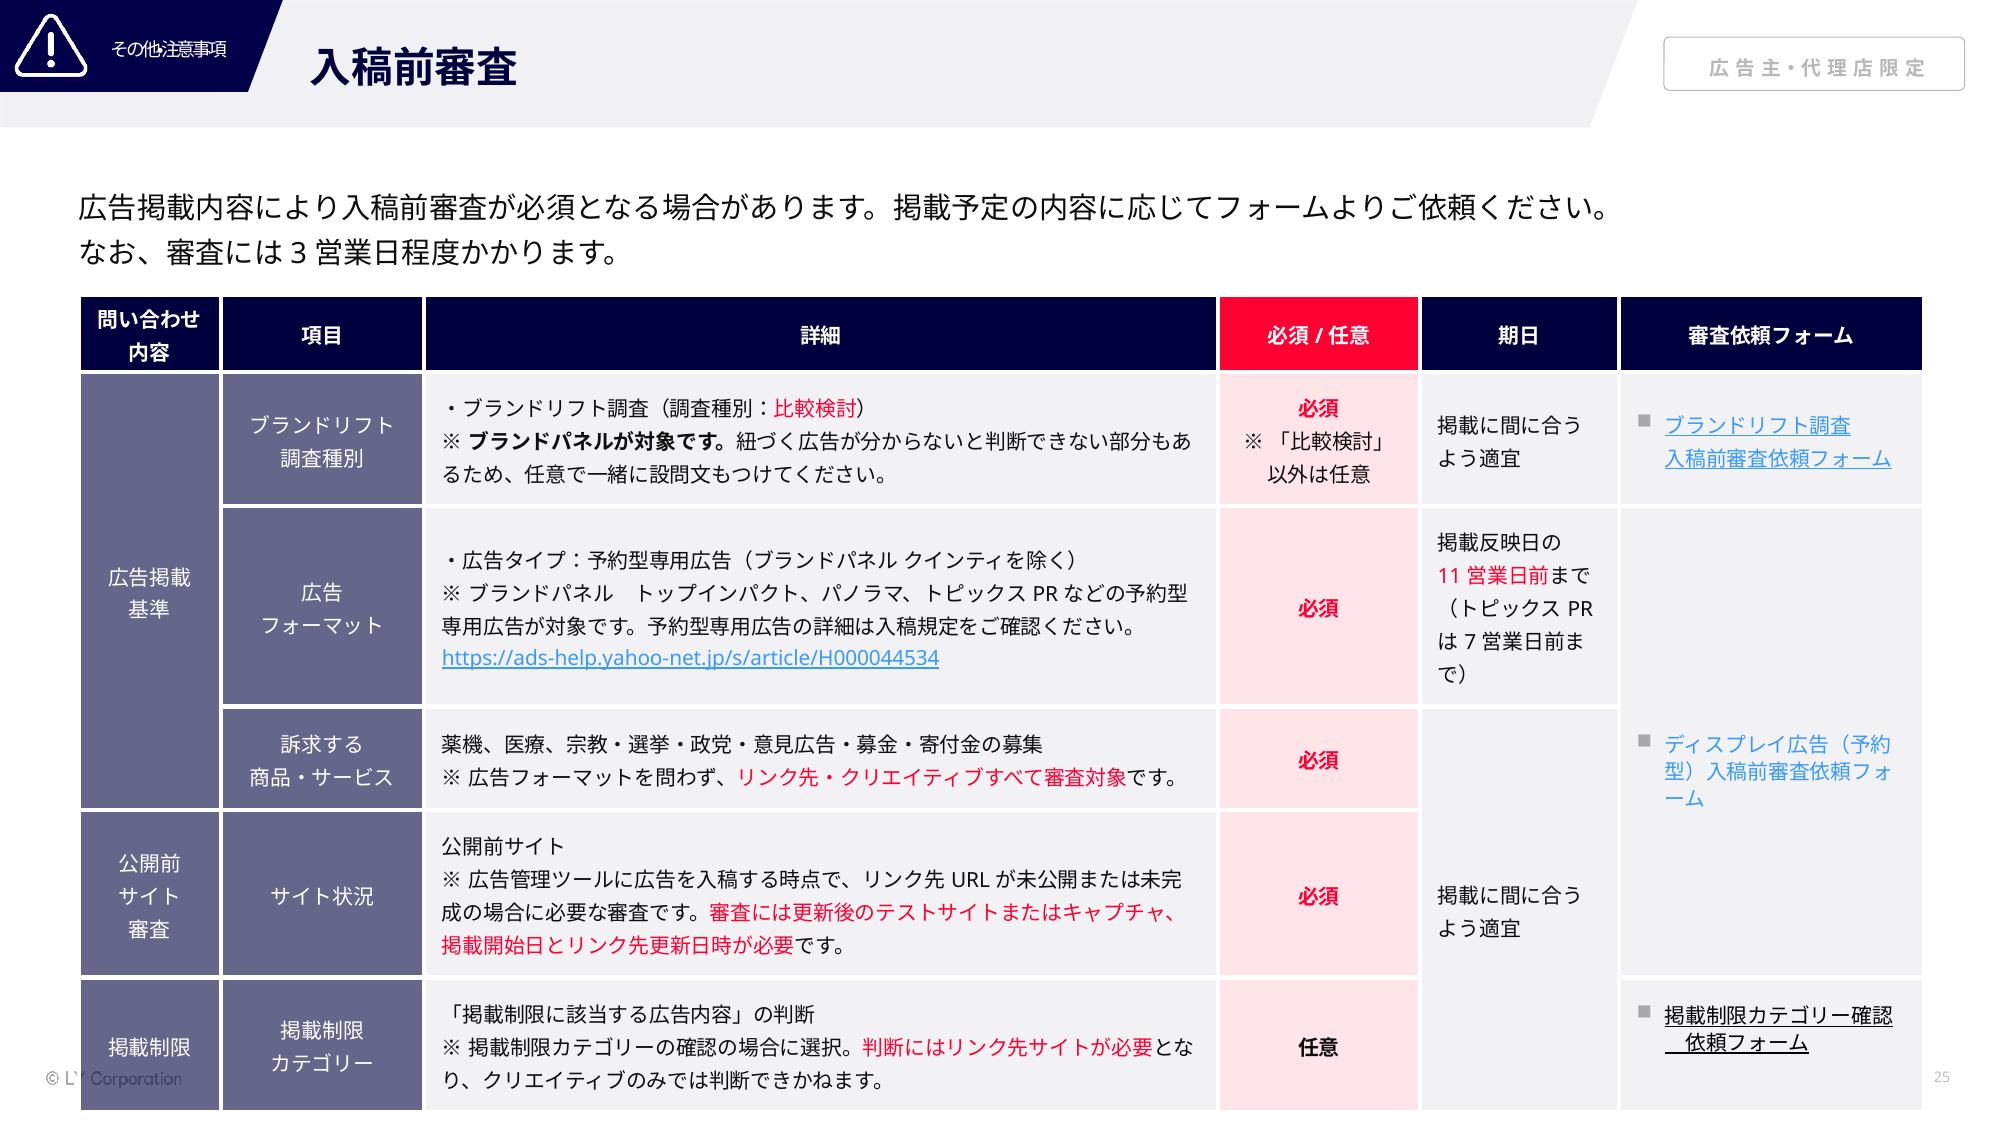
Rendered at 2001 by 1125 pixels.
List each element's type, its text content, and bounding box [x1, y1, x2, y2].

table_cell 公開前 サイト 審査 [81, 812, 219, 975]
table_header 項目 [223, 297, 422, 370]
table_cell 「掲載制限に該当する広告内容」の判断 ※掲載制限カテゴリーの確認の場合に選択。判断にはリンク先サイトが必要となり、クリエイティブのみでは判断できかねます。 [426, 980, 1216, 1110]
table_cell 必須 [1220, 812, 1418, 975]
table_cell 薬機、医療、宗教・選挙・政党・意見広告・募金・寄付金の募集 ※広告フォーマットを問わず、リンク先・クリエイティブすべて審査対象です。 [426, 709, 1216, 808]
table_cell 掲載反映日の 11営業日前まで （トピックスPRは7営業日前まで） [1422, 508, 1617, 704]
table_cell 任意 [1220, 980, 1418, 1110]
table_header 期日 [1422, 297, 1617, 370]
table_cell 公開前サイト ※広告管理ツールに広告を入稿する時点で、リンク先URLが未公開または未完成の場合に必要な審査です。審査には更新後のテストサイトまたはキャプチャ、掲載開始日とリンク先更新日時が必要です。 [426, 812, 1216, 975]
table_header 問い合わせ 内容 [81, 297, 219, 370]
list その他・注意事項 [97, 13, 240, 81]
table_cell 掲載制限 カテゴリー [223, 980, 422, 1110]
table_header 必須/任意 [1220, 297, 1418, 370]
table_cell 掲載に間に合うよう適宜 [1422, 374, 1617, 504]
table_cell ブランドリフト 調査種別 [223, 374, 422, 504]
list 入稿前審査 [309, 41, 1645, 97]
table_cell サイト状況 [223, 812, 422, 975]
table_header 審査依頼フォーム [1621, 297, 1922, 370]
table_cell ・広告タイプ：予約型専用広告（ブランドパネル クインティを除く） ※ブランドパネル トップインパクト、パノラマ、トピックスPRなどの予約型専用広告が対象です。予約型専用広告の詳細は入稿規定をご確認ください。 https://ads-help.yahoo-net.jp/s/article/H000044534 [426, 508, 1216, 704]
table_cell 掲載制限カテゴリー確認 依頼フォーム [1621, 980, 1922, 1110]
table_cell 必須 [1220, 508, 1418, 704]
table_cell 必須 [1220, 709, 1418, 808]
text_box 広告掲載内容により入稿前審査が必須となる場合があります。掲載予定の内容に応じてフォームよりご依頼ください。 なお、審査には3営業日程度かかります。 [78, 178, 1922, 270]
table_header 詳細 [426, 297, 1216, 370]
table_cell 掲載制限 [81, 980, 219, 1110]
table_cell 広告 フォーマット [223, 508, 422, 704]
table_cell ・ブランドリフト調査（調査種別：比較検討） ※ブランドパネルが対象です。紐づく広告が分からないと判断できない部分もあるため、任意で一緒に設問文もつけてください。 [426, 374, 1216, 504]
table_cell 訴求する 商品・サービス [223, 709, 422, 808]
picture [9, 5, 92, 87]
table_cell 必須 ※「比較検討」 以外は任意 [1220, 374, 1418, 504]
table_cell 広告掲載 基準 [81, 374, 219, 808]
table_cell ディスプレイ広告（予約型）入稿前審査依頼フォーム [1621, 508, 1922, 975]
table_cell 掲載に間に合うよう適宜 [1422, 709, 1617, 1110]
picture [46, 1071, 77, 1088]
table_cell ブランドリフト調査 入稿前審査依頼フォーム [1621, 374, 1922, 504]
